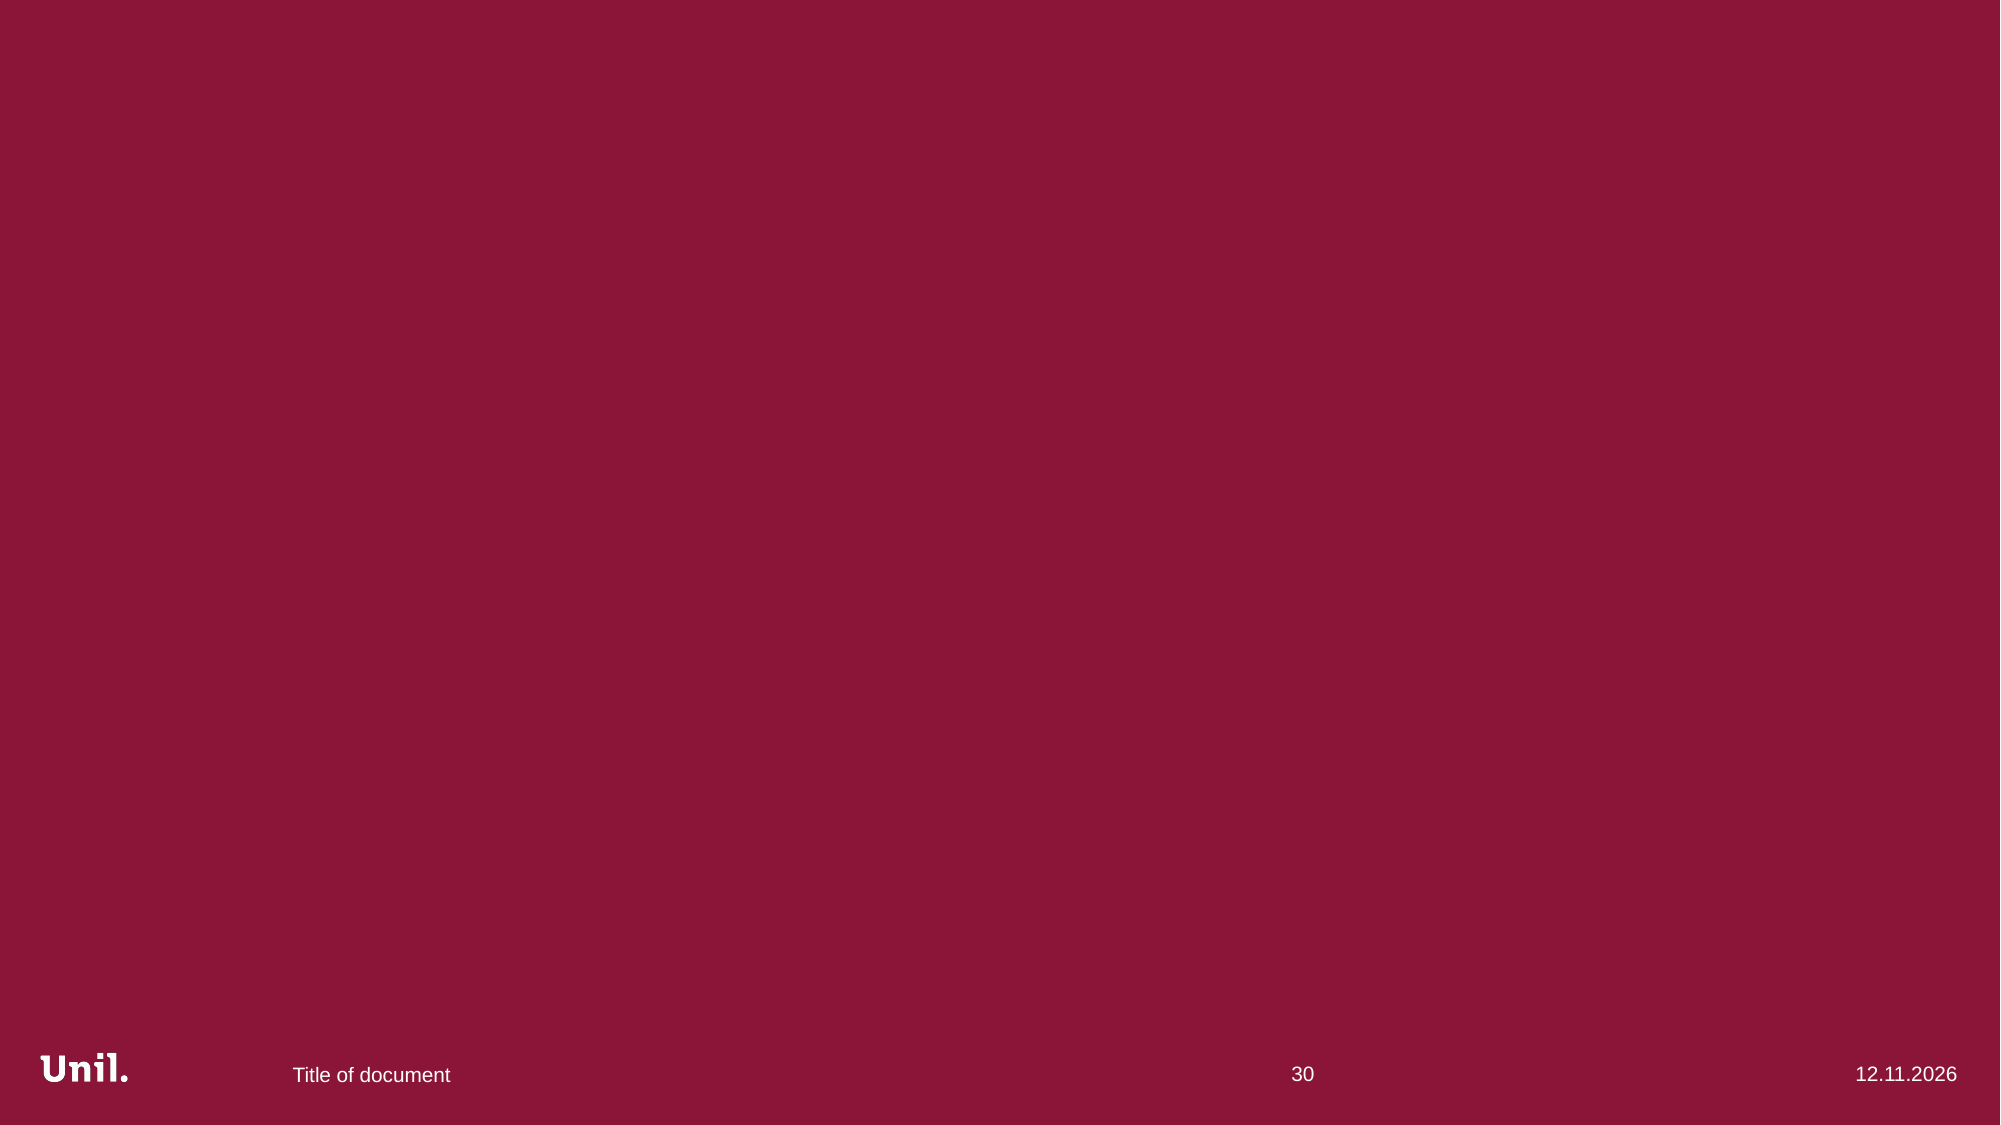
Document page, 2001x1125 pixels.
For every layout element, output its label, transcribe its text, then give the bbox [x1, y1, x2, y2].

footer Title of document [292, 1011, 1048, 1087]
slide_number 30 [1250, 1037, 1355, 1086]
picture [27, 1042, 141, 1095]
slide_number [1789, 1026, 1958, 1086]
